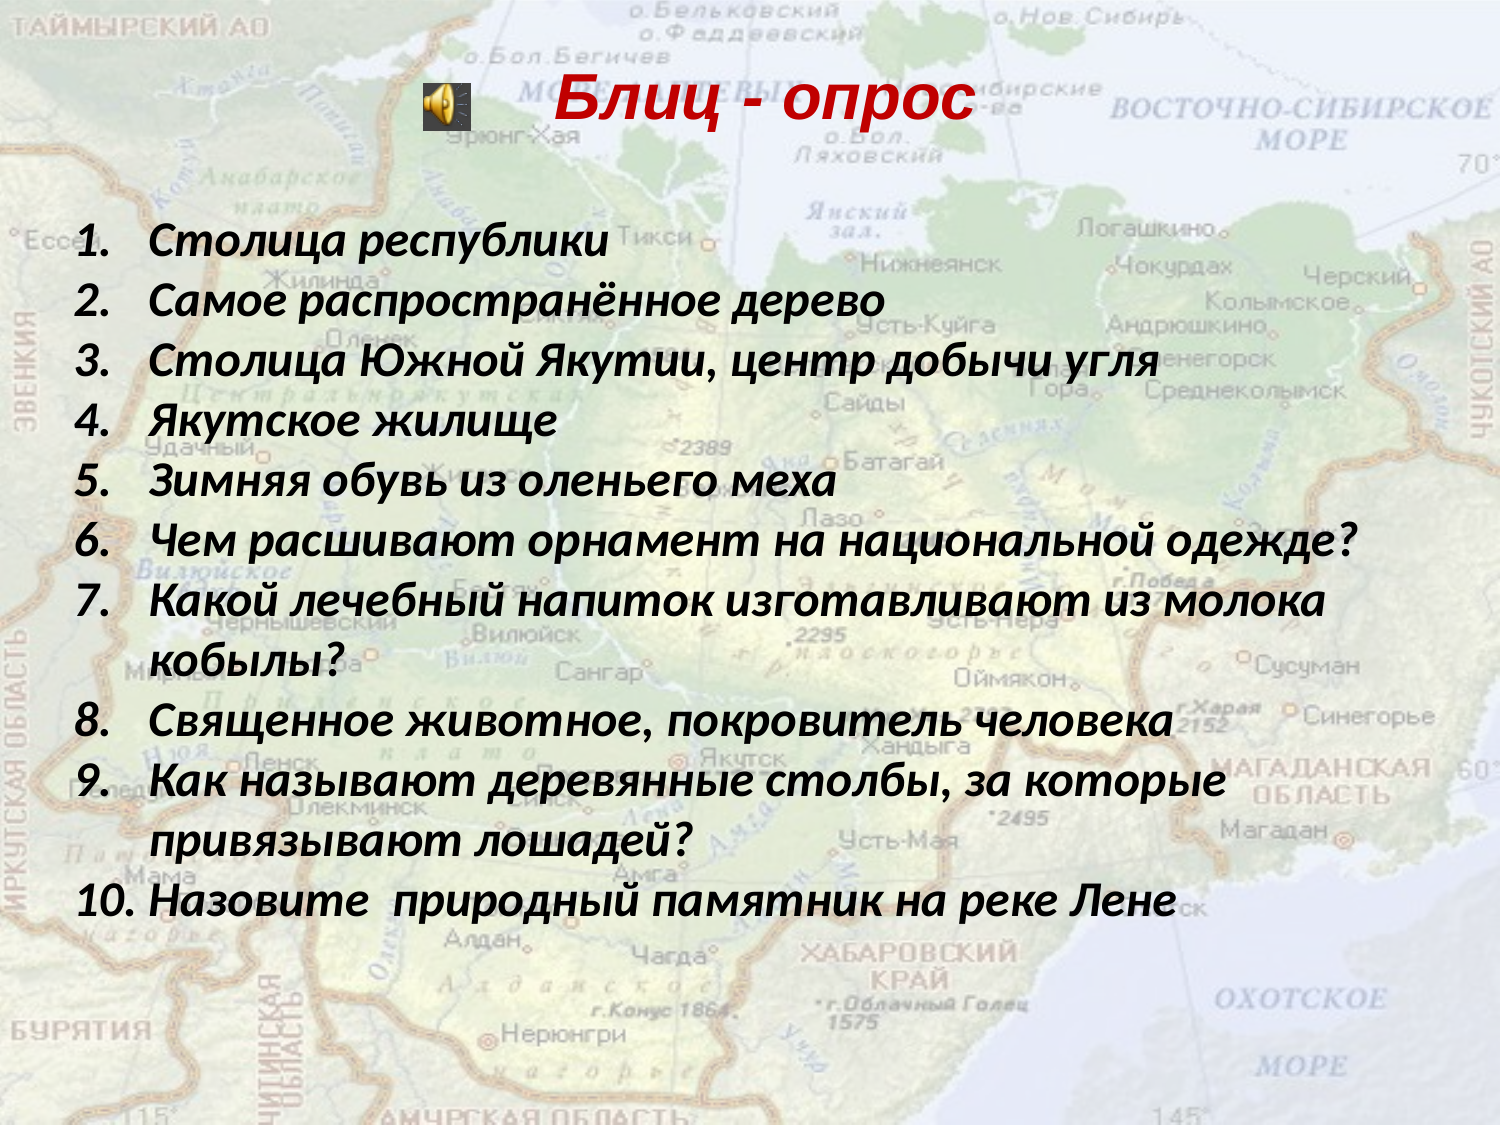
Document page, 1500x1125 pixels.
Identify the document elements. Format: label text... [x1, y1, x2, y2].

text_box Столица республики Самое распространённое дерево Столица Южной Якутии, центр добычи угля Якутское жилище Зимняя обувь из оленьего меха Чем расшивают орнамент на национальной одежде? Какой лечебный напиток изготавливают из молока кобылы? Священное животное, покровитель человека Как называют деревянные столбы, за которые привязывают лошадей? Назовите природный памятник на реке Лене [58, 199, 1418, 934]
title Блиц - опрос [128, 46, 1404, 141]
picture [421, 81, 473, 133]
